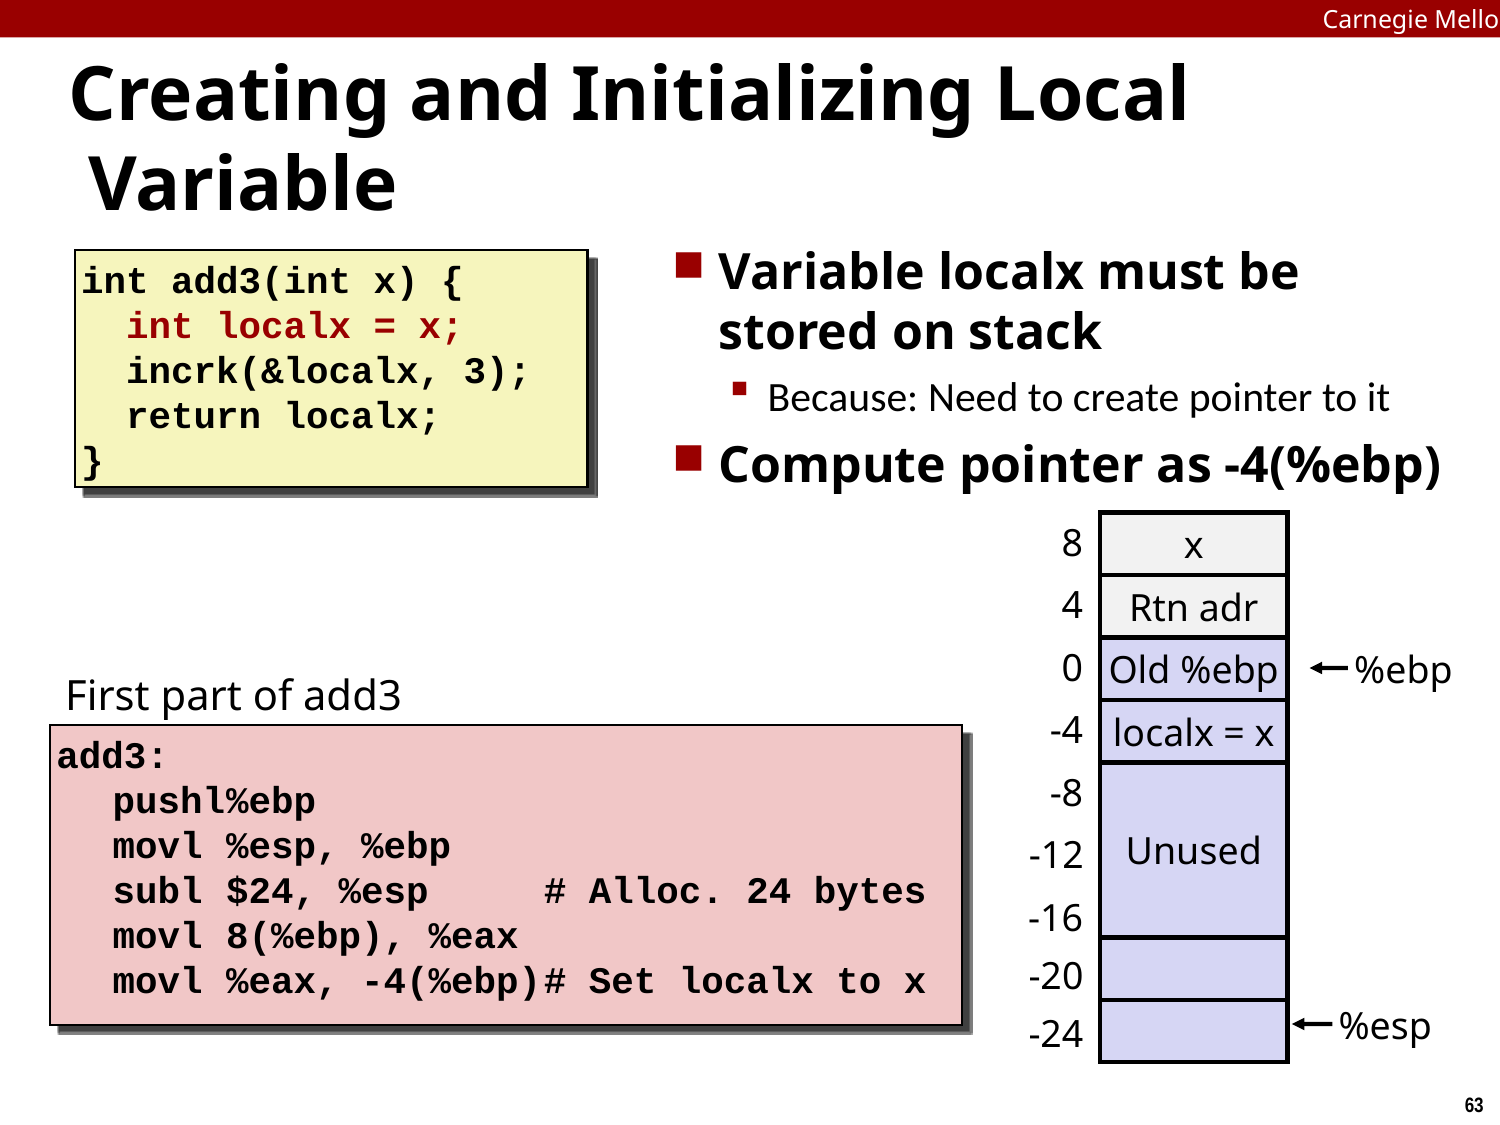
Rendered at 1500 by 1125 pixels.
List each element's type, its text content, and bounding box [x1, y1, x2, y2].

text_box %ebp [1347, 639, 1459, 697]
text_box int add3(int x) { int localx = x; incrk(&localx, 3); return localx; } [74, 249, 588, 488]
text_box Unused [1100, 762, 1288, 937]
text_box -24 [1004, 1004, 1100, 1062]
text_box [0, 0, 1500, 38]
text_box First part of add3 [58, 662, 409, 724]
text_box %esp [1332, 995, 1439, 1054]
text_box -4 [1033, 699, 1100, 758]
text_box Carnegie Mellon [1322, 3, 1500, 33]
text_box [1309, 661, 1347, 675]
text_box Old %ebp [1100, 637, 1288, 699]
text_box localx = x [1100, 699, 1288, 762]
text_box x [1100, 512, 1288, 574]
text_box -8 [1033, 762, 1100, 820]
list Variable localx must be stored on stack Because: Need to create pointer to it Compute pointer as -4(%ebp) [670, 233, 1478, 517]
text_box 8 [1035, 512, 1100, 570]
title Creating and Initializing Local Variable [62, 41, 1438, 230]
text_box [1100, 937, 1288, 999]
text_box Rtn adr [1100, 574, 1288, 637]
text_box -12 [1022, 824, 1100, 883]
text_box add3: pushl %ebp movl %esp, %ebp subl $24, %esp # Alloc. 24 bytes movl 8(%ebp), %eax movl %eax, -4(%ebp) # Set localx to x [49, 724, 963, 1025]
text_box -20 [999, 945, 1100, 1004]
text_box [1100, 999, 1288, 1063]
text_box [1291, 1017, 1332, 1031]
text_box 4 [1035, 574, 1100, 633]
text_box -16 [1021, 887, 1099, 945]
text_box 0 [1035, 637, 1100, 695]
